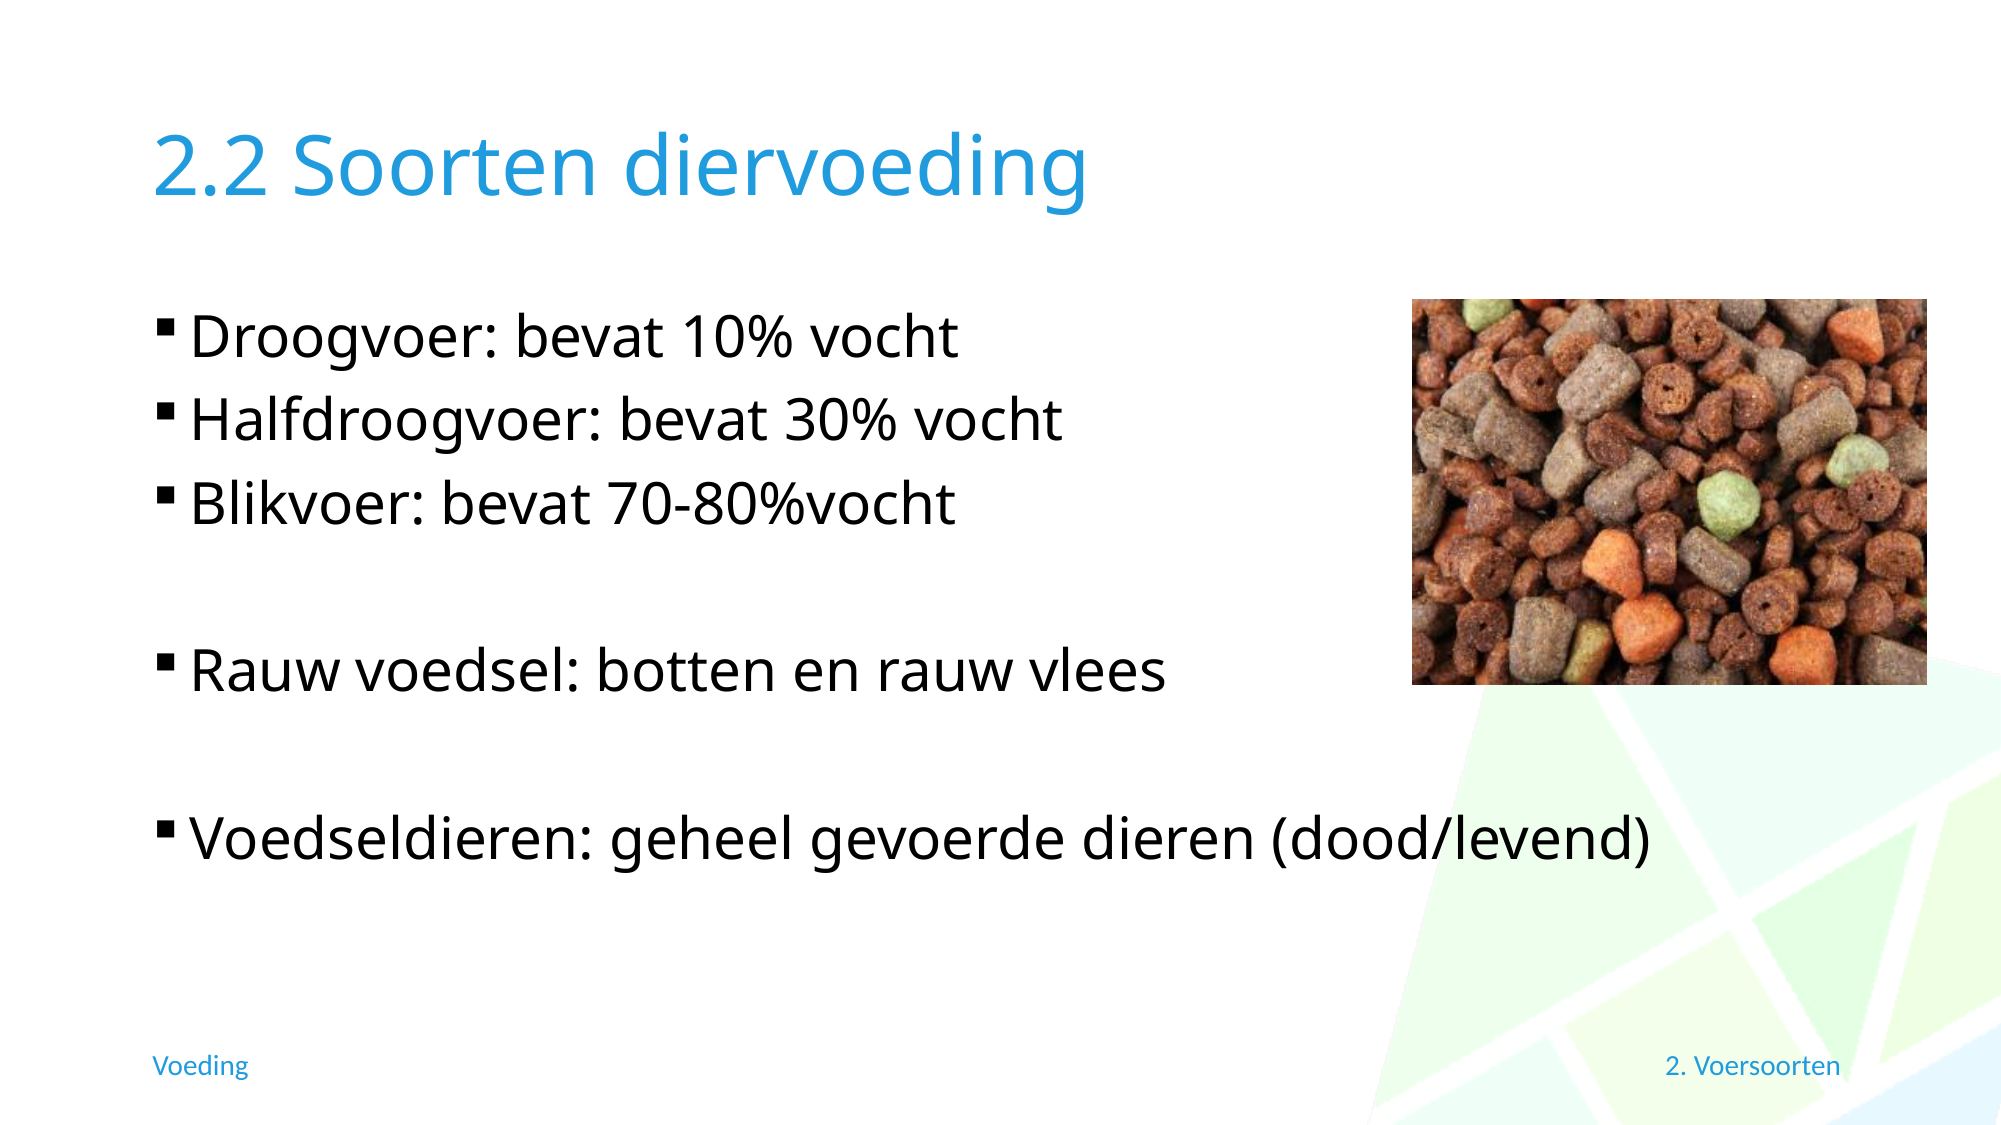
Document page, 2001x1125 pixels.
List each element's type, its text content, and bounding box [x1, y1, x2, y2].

list Voeding [137, 1042, 588, 1103]
list Droogvoer: bevat 10% vocht Halfdroogvoer: bevat 30% vocht Blikvoer: bevat 70-80%vocht Rauw voedsel: botten en rauw vlees Voedseldieren: geheel gevoerde dieren (dood/levend) [137, 299, 1863, 1014]
list 2. Voersoorten [1412, 1042, 1863, 1103]
picture [1412, 299, 1927, 685]
title 2.2 Soorten diervoeding [137, 59, 1863, 278]
